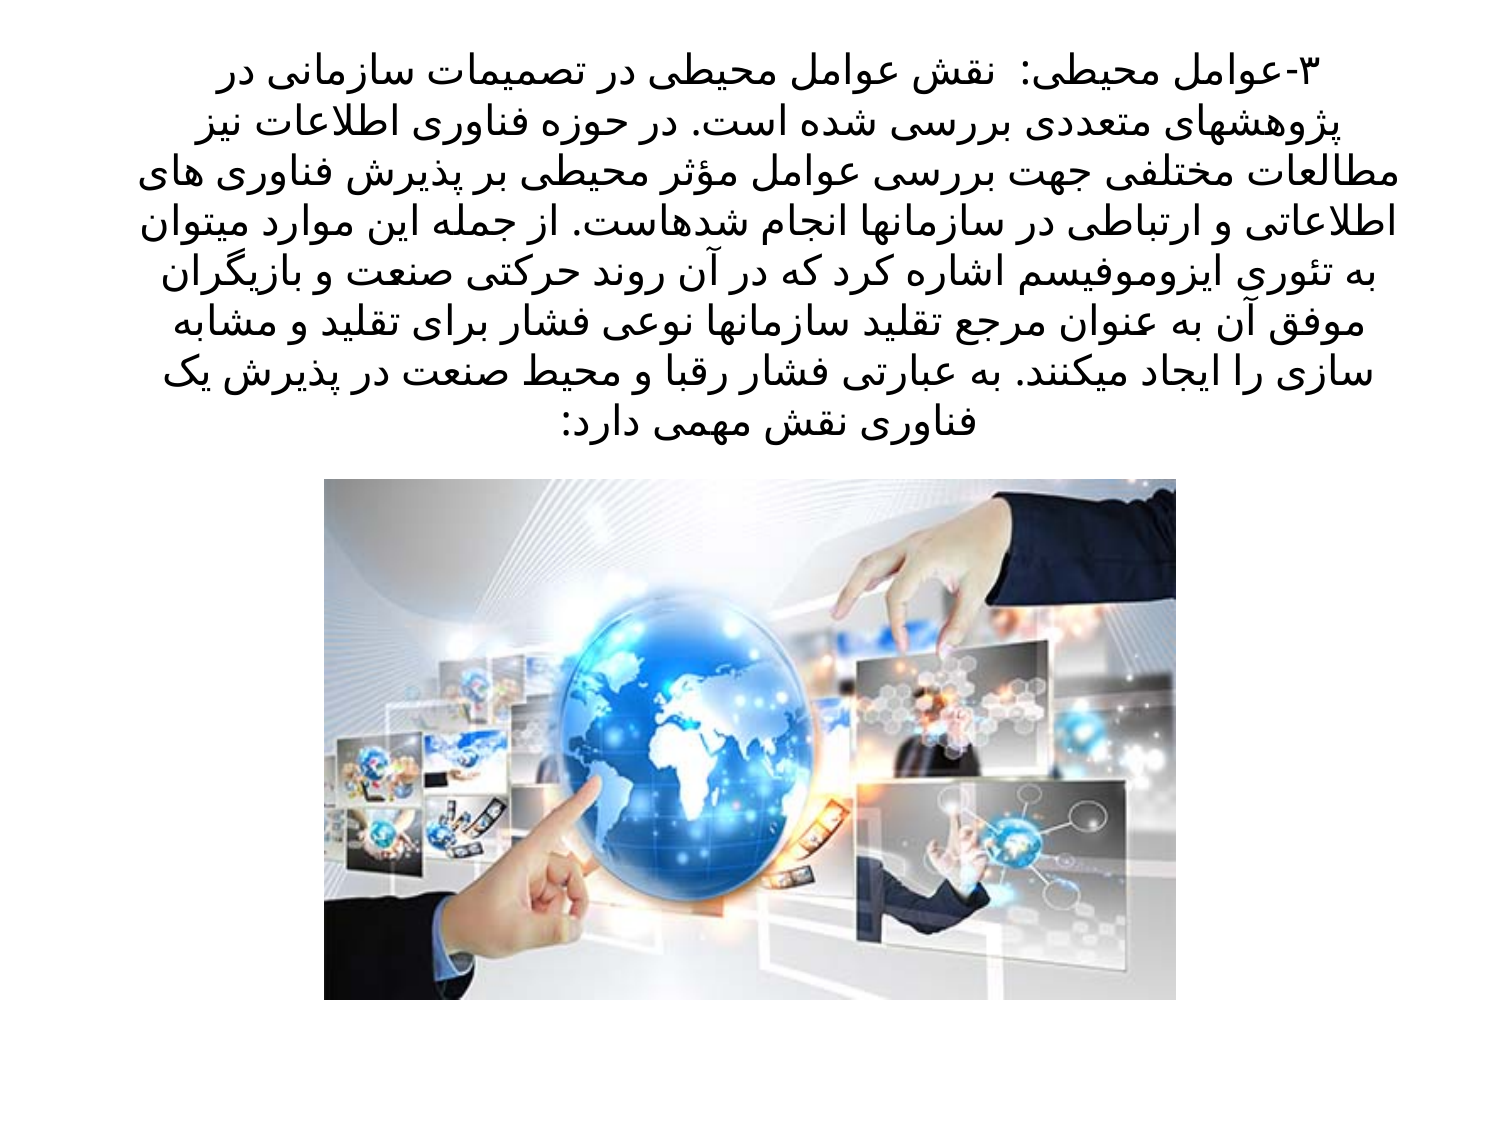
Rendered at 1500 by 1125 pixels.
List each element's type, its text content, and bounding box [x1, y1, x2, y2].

title ۳-عوامل محیطی: نقش عوامل محیطی در تصمیمات سازمانی در پژوهشهای متعددی بررسی شده است. در حوزه فناوری اطلاعات نیز مطالعات مختلفی جهت بررسی عوامل مؤثر محیطی بر پذیرش فناوری های اطلاعاتی و ارتباطی در سازمانها انجام شدهاست. از جمله این موارد میتوان به تئوری ایزوموفیسم اشاره کرد که در آن روند حرکتی صنعت و بازیگران موفق آن به عنوان مرجع تقلید سازمانها نوعی فشار برای تقلید و مشابه سازی را ایجاد میکنند. به عبارتی فشار رقبا و محیط صنعت در پذیرش یک فناوری نقش مهمی دارد: [112, 30, 1427, 457]
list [324, 479, 1176, 1001]
